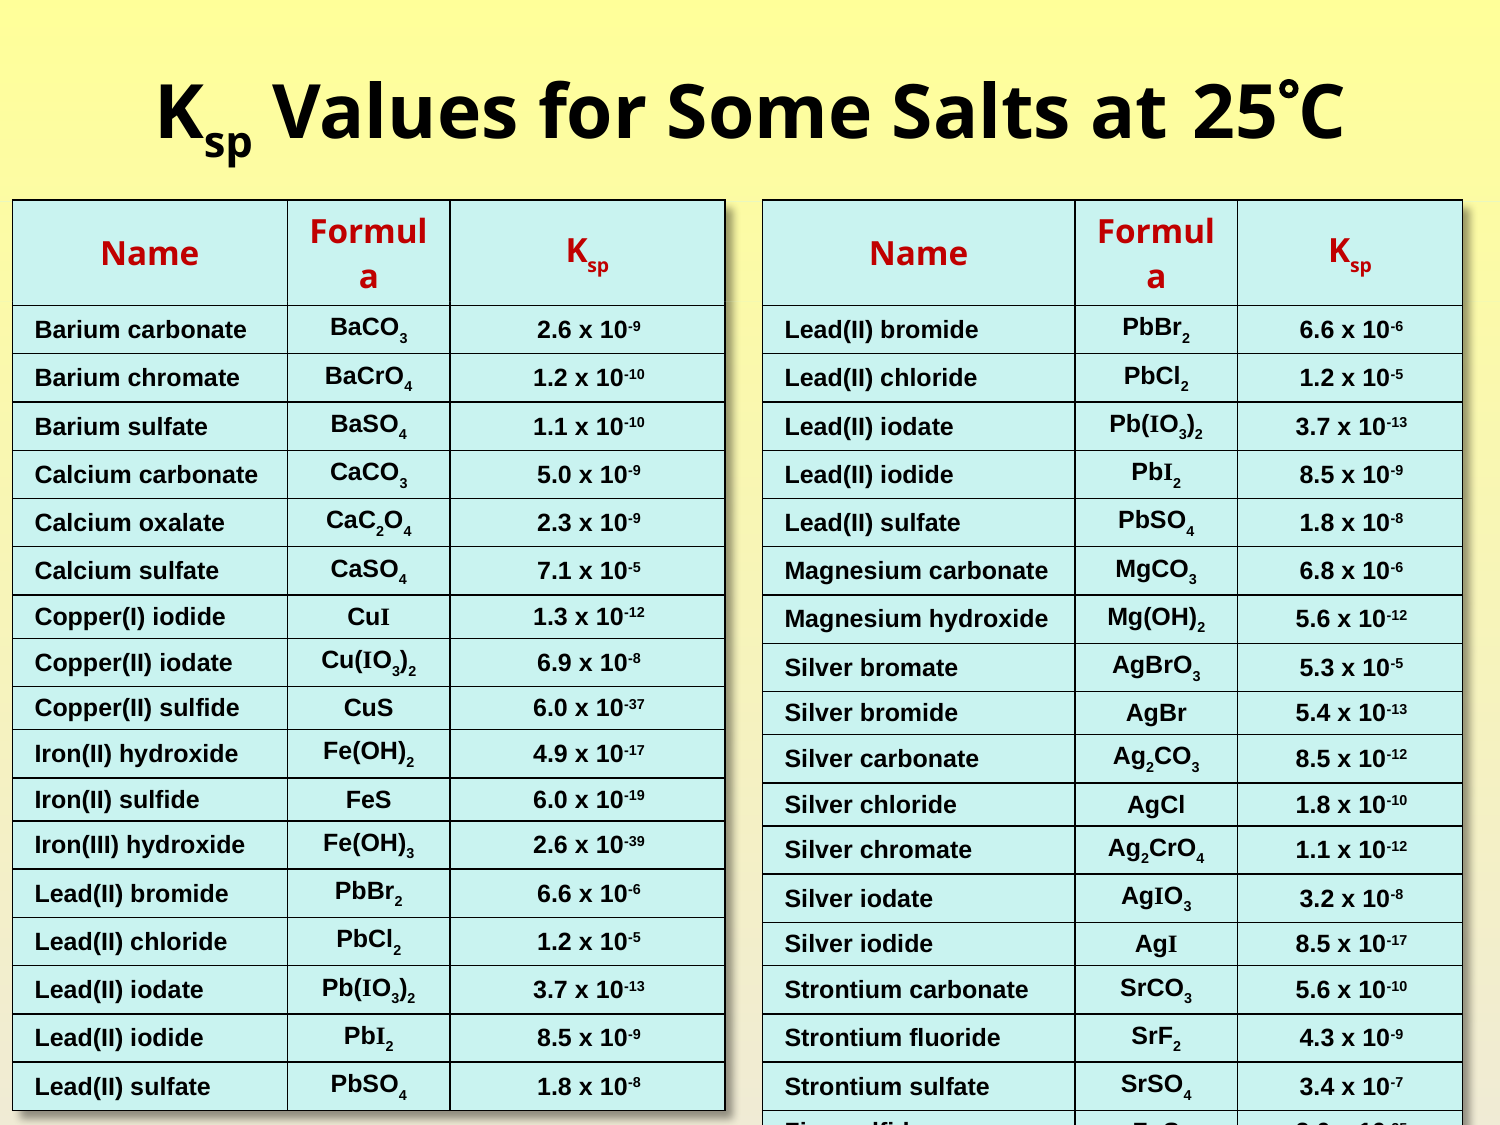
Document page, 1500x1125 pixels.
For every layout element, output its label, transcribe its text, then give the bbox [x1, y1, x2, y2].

table_cell 5.6 x 10-10 [1238, 966, 1462, 1013]
table_cell 1.8 x 10-8 [451, 1063, 724, 1110]
table_cell Copper(II) iodate [13, 639, 287, 686]
table_cell PbI2 [1076, 451, 1237, 498]
table_cell 3.7 x 10-13 [451, 966, 724, 1013]
table_cell Fe(OH)3 [288, 822, 449, 868]
table_cell Lead(II) sulfate [763, 499, 1074, 546]
table_cell 5.3 x 10-5 [1238, 644, 1462, 691]
table_cell Silver bromide [763, 692, 1074, 734]
table_cell 6.0 x 10-19 [451, 779, 724, 820]
table_cell PbCl2 [1076, 354, 1237, 401]
table_cell Lead(II) bromide [13, 870, 287, 917]
table_cell Pb(IO3)2 [288, 966, 449, 1013]
table_cell ZnS [1076, 1111, 1237, 1125]
table_header Formula [288, 201, 449, 301]
title Ksp Values for Some Salts at 25C [74, 24, 1426, 188]
table_cell Strontium sulfate [763, 1063, 1074, 1110]
table_cell AgI [1076, 923, 1237, 965]
table_cell Cu(IO3)2 [288, 639, 449, 686]
table_cell Calcium sulfate [13, 547, 287, 594]
table_cell Strontium fluoride [763, 1015, 1074, 1061]
table_cell 2.6 x 10-39 [451, 822, 724, 868]
table_cell 7.1 x 10-5 [451, 547, 724, 594]
table_cell Iron(III) hydroxide [13, 822, 287, 868]
table_cell BaCO3 [288, 306, 449, 353]
table_cell PbCl2 [288, 918, 449, 965]
table_cell Iron(II) sulfide [13, 779, 287, 820]
table_cell 1.8 x 10-10 [1238, 784, 1462, 825]
table_cell PbI2 [288, 1015, 449, 1061]
table_cell 8.5 x 10-17 [1238, 923, 1462, 965]
table_cell 6.6 x 10-6 [451, 870, 724, 917]
table_cell CuI [288, 596, 449, 638]
table_cell 1.1 x 10-12 [1238, 827, 1462, 873]
table_cell Strontium carbonate [763, 966, 1074, 1013]
table_cell SrF2 [1076, 1015, 1237, 1061]
table_cell Magnesium carbonate [763, 547, 1074, 594]
table_cell Silver chloride [763, 784, 1074, 825]
table_cell PbSO4 [288, 1063, 449, 1110]
table_cell FeS [288, 779, 449, 820]
table_cell CaC2O4 [288, 499, 449, 546]
table_cell 8.5 x 10-12 [1238, 735, 1462, 782]
table_cell AgIO3 [1076, 875, 1237, 922]
table_cell Fe(OH)2 [288, 730, 449, 777]
table_cell 2.3 x 10-9 [451, 499, 724, 546]
table_cell Lead(II) iodide [763, 451, 1074, 498]
table_cell Ag2CO3 [1076, 735, 1237, 782]
table_cell 1.1 x 10-10 [451, 403, 724, 450]
table_cell PbSO4 [1076, 499, 1237, 546]
table_cell 2.6 x 10-9 [451, 306, 724, 353]
table_cell CaSO4 [288, 547, 449, 594]
table_cell Ag2CrO4 [1076, 827, 1237, 873]
table_cell 1.8 x 10-8 [1238, 499, 1462, 546]
table_cell 6.9 x 10-8 [451, 639, 724, 686]
table_cell 8.5 x 10-9 [451, 1015, 724, 1061]
table_cell PbBr2 [288, 870, 449, 917]
table_cell AgBr [1076, 692, 1237, 734]
table_header Name [763, 201, 1074, 305]
table_cell AgBrO3 [1076, 644, 1237, 691]
table_cell 1.2 x 10-5 [451, 918, 724, 965]
table_cell Calcium oxalate [13, 499, 287, 546]
table_cell Silver chromate [763, 827, 1074, 873]
table_cell Lead(II) iodate [13, 966, 287, 1013]
table_header Formula [1076, 201, 1237, 305]
table_cell SrSO4 [1076, 1063, 1237, 1110]
table_cell Lead(II) chloride [13, 918, 287, 965]
table_cell Barium carbonate [13, 306, 287, 353]
table_cell Calcium carbonate [13, 451, 287, 498]
table_cell Copper(II) sulfide [13, 687, 287, 729]
table_header Ksp [451, 201, 724, 301]
table_header Name [13, 201, 287, 301]
table_cell MgCO3 [1076, 547, 1237, 594]
table_cell AgCl [1076, 784, 1237, 825]
table_cell Copper(I) iodide [13, 596, 287, 638]
table_cell 1.2 x 10-5 [1238, 354, 1462, 401]
table_cell SrCO3 [1076, 966, 1237, 1013]
table_cell Lead(II) sulfate [13, 1063, 287, 1110]
table_cell PbBr2 [1076, 306, 1237, 353]
table_cell 2.0 x 10-25 [1238, 1111, 1462, 1125]
table_cell Barium chromate [13, 354, 287, 401]
table_cell 1.3 x 10-12 [451, 596, 724, 638]
table_cell Iron(II) hydroxide [13, 730, 287, 777]
table_cell Pb(IO3)2 [1076, 403, 1237, 450]
table_cell Silver bromate [763, 644, 1074, 691]
table_header Ksp [1238, 201, 1462, 305]
table_cell Mg(OH)2 [1076, 596, 1237, 643]
table_cell 5.6 x 10-12 [1238, 596, 1462, 643]
table_cell Lead(II) bromide [763, 306, 1074, 353]
table_cell CuS [288, 687, 449, 729]
table_cell 3.4 x 10-7 [1238, 1063, 1462, 1110]
table_cell Lead(II) iodide [13, 1015, 287, 1061]
table_cell 5.0 x 10-9 [451, 451, 724, 498]
table_cell 6.8 x 10-6 [1238, 547, 1462, 594]
table_cell 4.3 x 10-9 [1238, 1015, 1462, 1061]
table_cell Lead(II) iodate [763, 403, 1074, 450]
table_cell Silver iodate [763, 875, 1074, 922]
table_cell 8.5 x 10-9 [1238, 451, 1462, 498]
table_cell Silver carbonate [763, 735, 1074, 782]
table_cell 1.2 x 10-10 [451, 354, 724, 401]
table_cell 3.2 x 10-8 [1238, 875, 1462, 922]
table_cell Lead(II) chloride [763, 354, 1074, 401]
table_cell 6.6 x 10-6 [1238, 306, 1462, 353]
table_cell BaCrO4 [288, 354, 449, 401]
table_cell 6.0 x 10-37 [451, 687, 724, 729]
table_cell 5.4 x 10-13 [1238, 692, 1462, 734]
table_cell Barium sulfate [13, 403, 287, 450]
table_cell CaCO3 [288, 451, 449, 498]
table_cell Zinc sulfide [763, 1111, 1074, 1125]
table_cell 3.7 x 10-13 [1238, 403, 1462, 450]
table_cell Magnesium hydroxide [763, 596, 1074, 643]
table_cell Silver iodide [763, 923, 1074, 965]
table_cell BaSO4 [288, 403, 449, 450]
table_cell 4.9 x 10-17 [451, 730, 724, 777]
